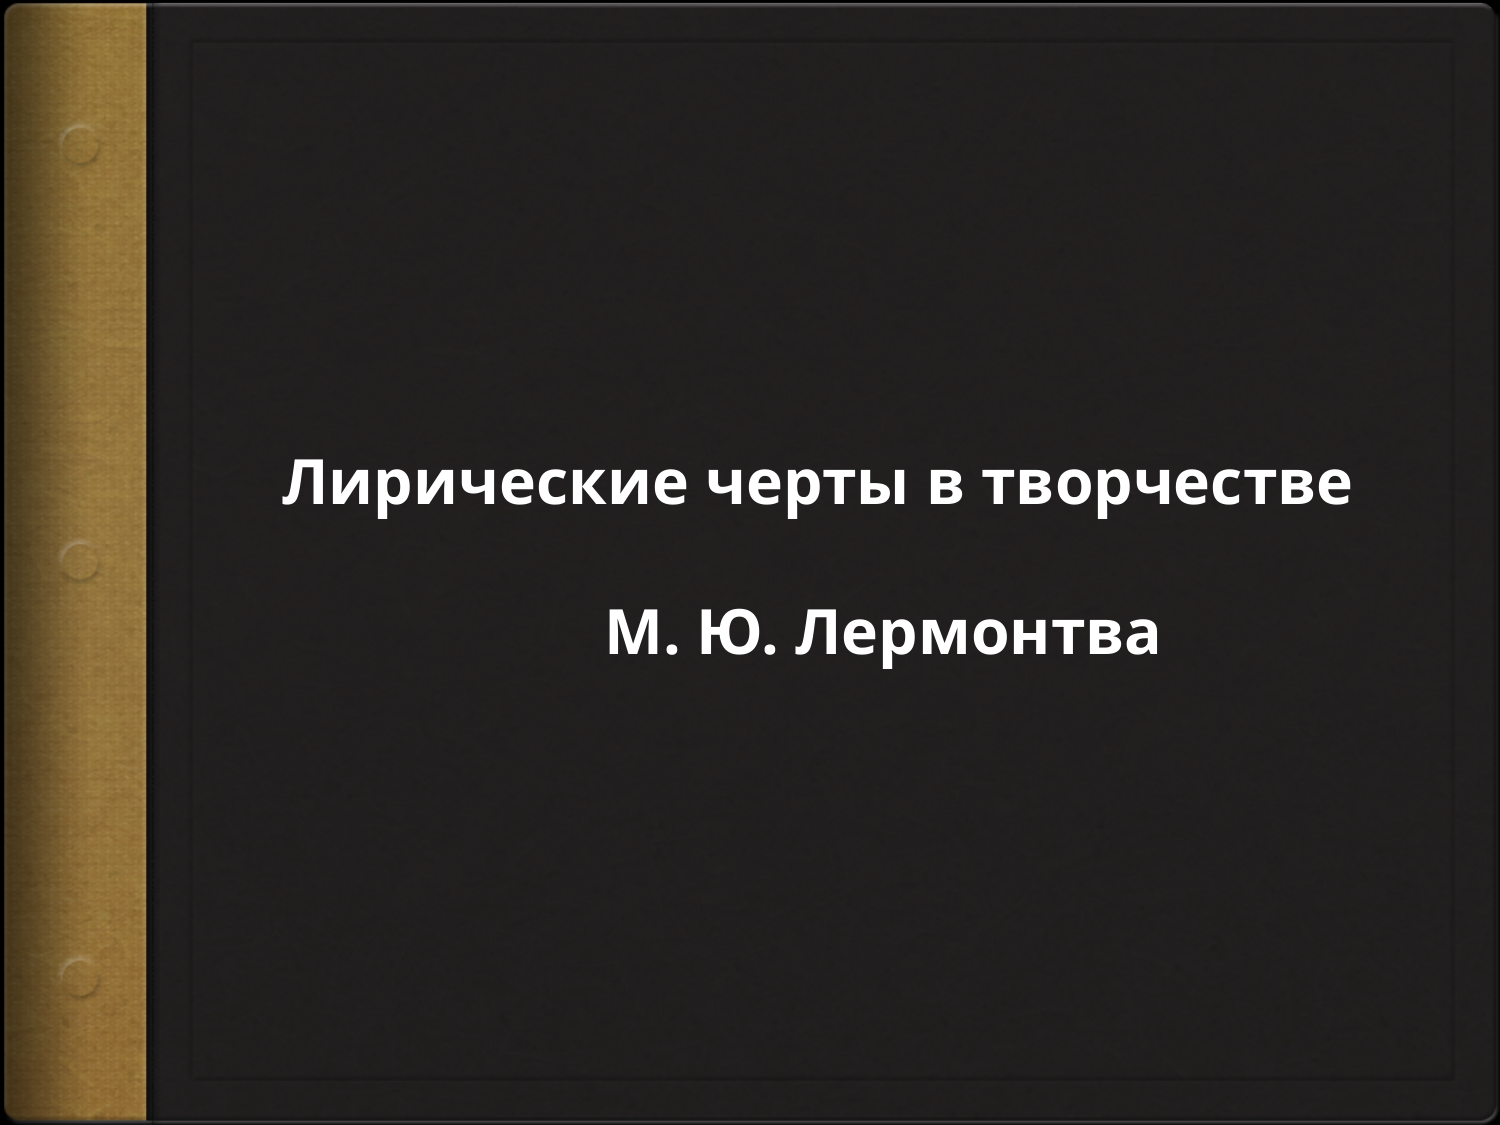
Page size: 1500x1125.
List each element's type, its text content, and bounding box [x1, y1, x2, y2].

picture [0, 0, 1500, 1125]
title Лирические черты в творчестве М. Ю. Лермонтва [187, 375, 1450, 675]
